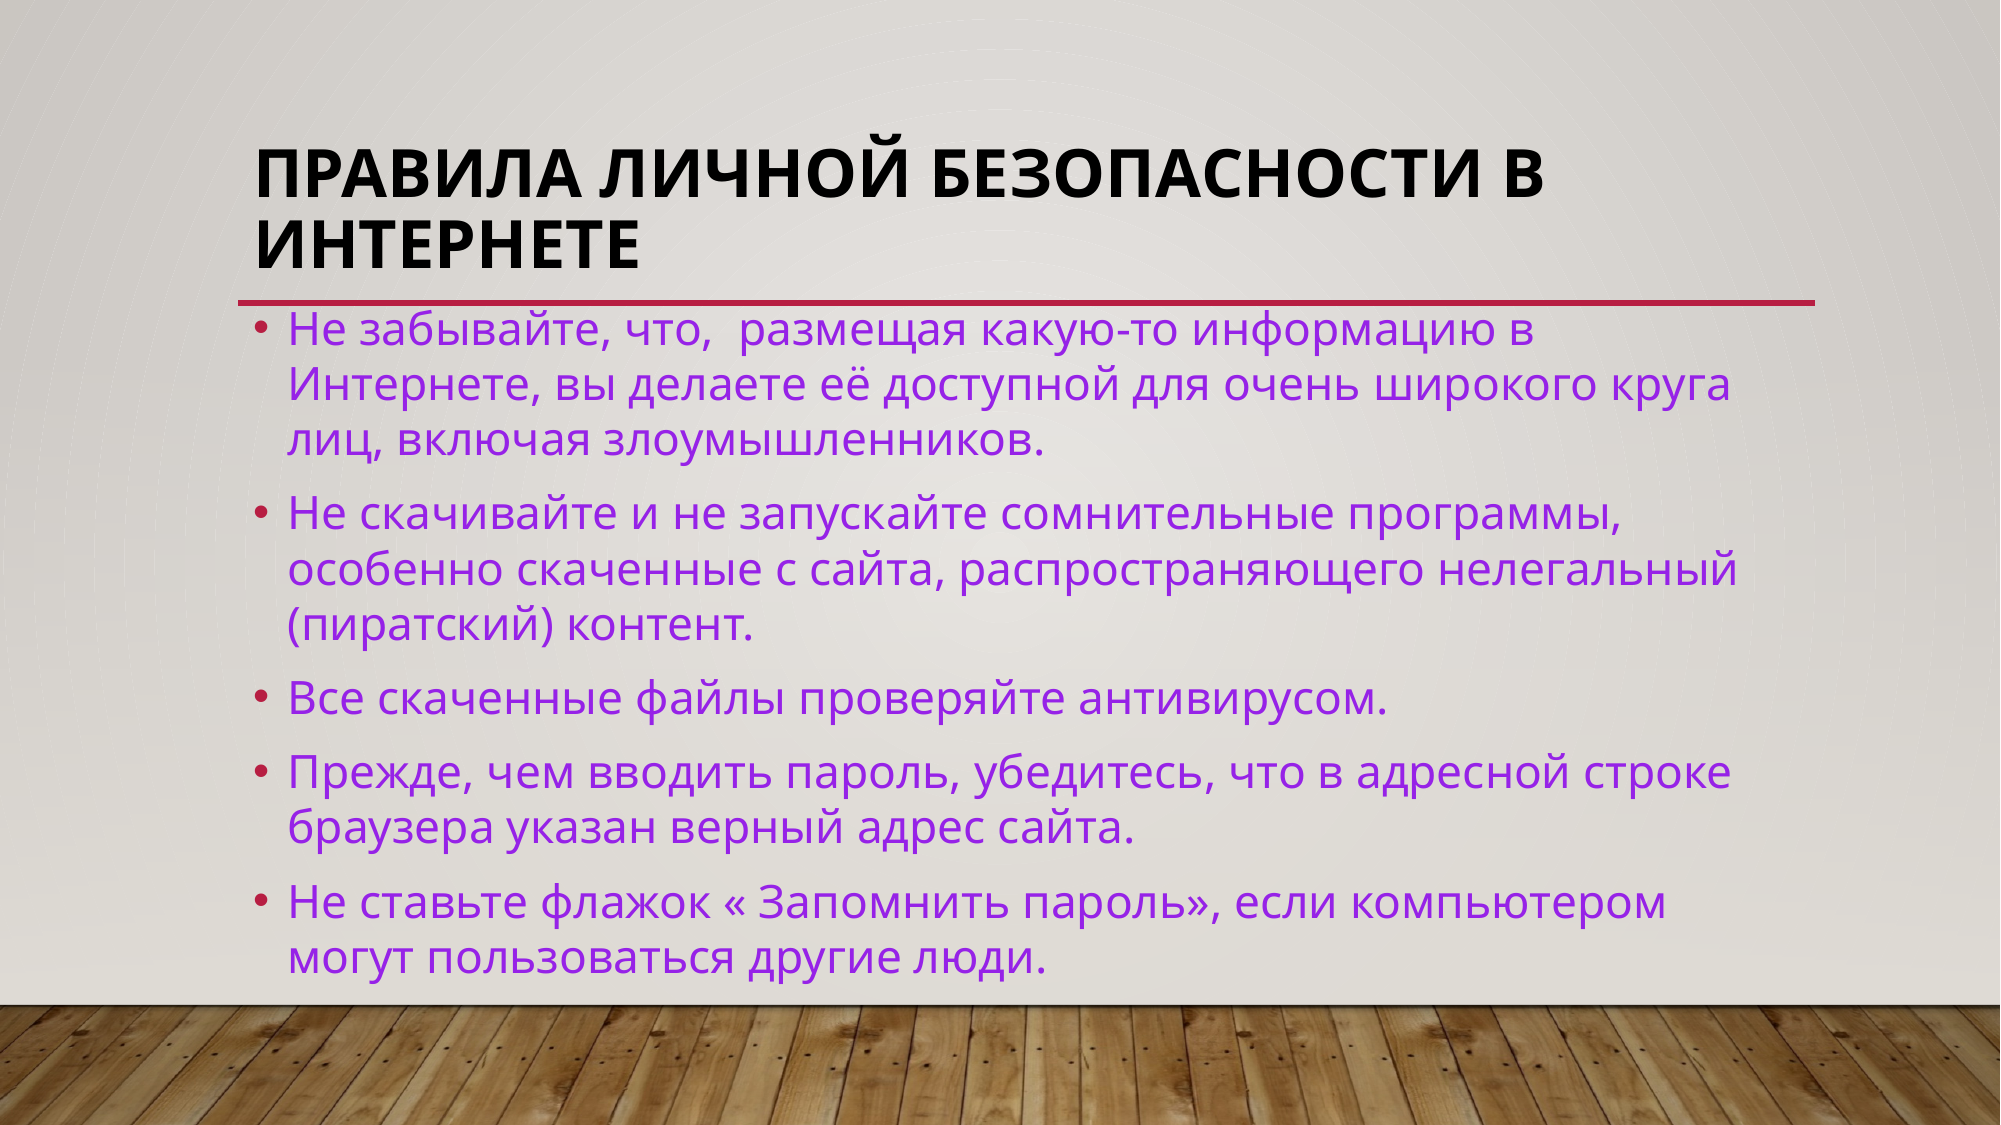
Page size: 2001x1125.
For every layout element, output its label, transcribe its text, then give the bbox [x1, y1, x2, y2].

list Не забывайте, что, размещая какую-то информацию в Интернете, вы делаете её доступной для очень широкого круга лиц, включая злоумышленников. Не скачивайте и не запускайте сомнительные программы, особенно скаченные с сайта, распространяющего нелегальный (пиратский) контент. Все скаченные файлы проверяйте антивирусом. Прежде, чем вводить пароль, убедитесь, что в адресной строке браузера указан верный адрес сайта. Не ставьте флажок « Запомнить пароль», если компьютером могут пользоваться другие люди. [238, 291, 1814, 993]
picture [0, 1005, 2000, 1125]
title Правила личной безопасности в интернете [238, 131, 1814, 291]
